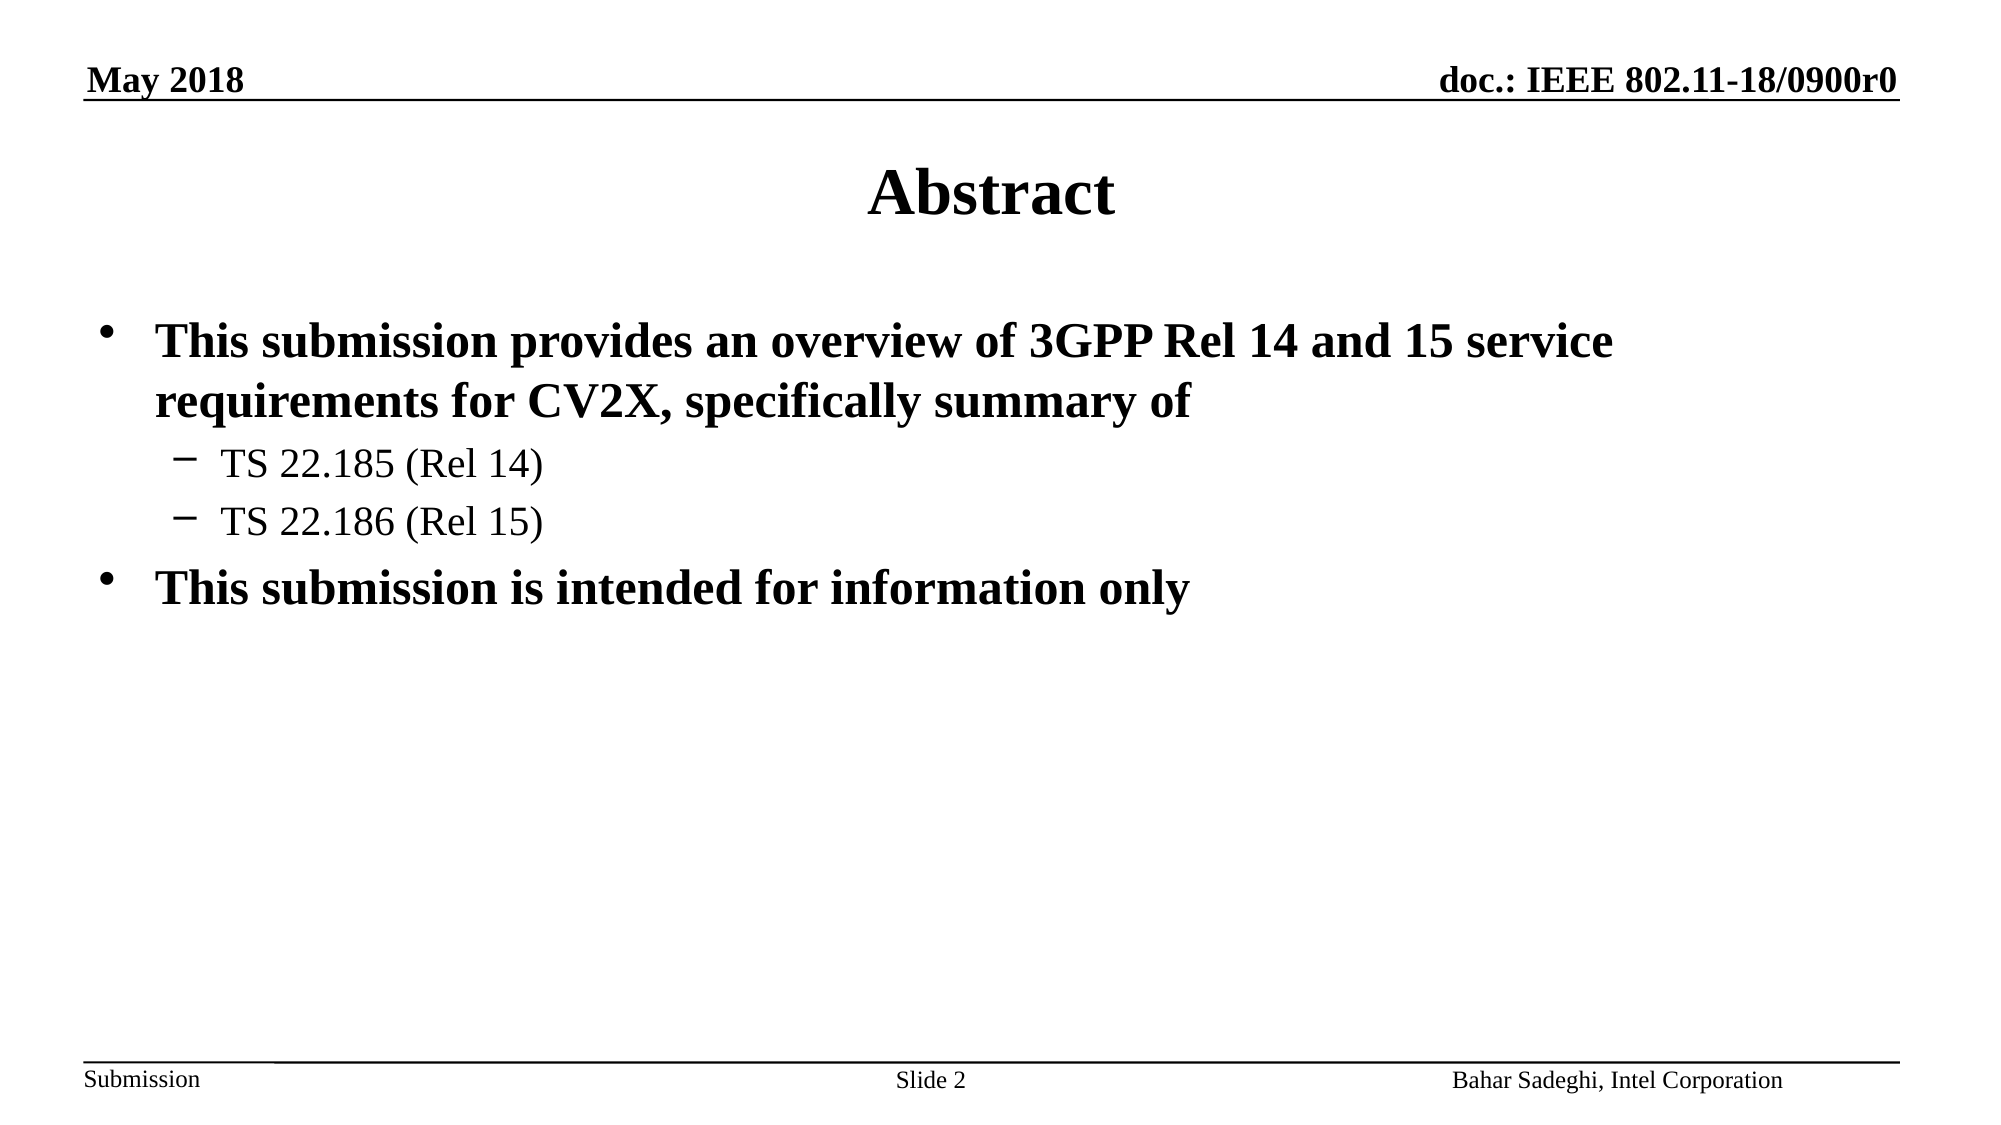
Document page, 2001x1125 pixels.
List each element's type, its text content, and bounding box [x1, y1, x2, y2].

title Abstract [83, 112, 1900, 263]
list This submission provides an overview of 3GPP Rel 14 and 15 service requirements for CV2X, specifically summary of TS 22.185 (Rel 14) TS 22.186 (Rel 15) This submission is intended for information only [83, 299, 1900, 1000]
